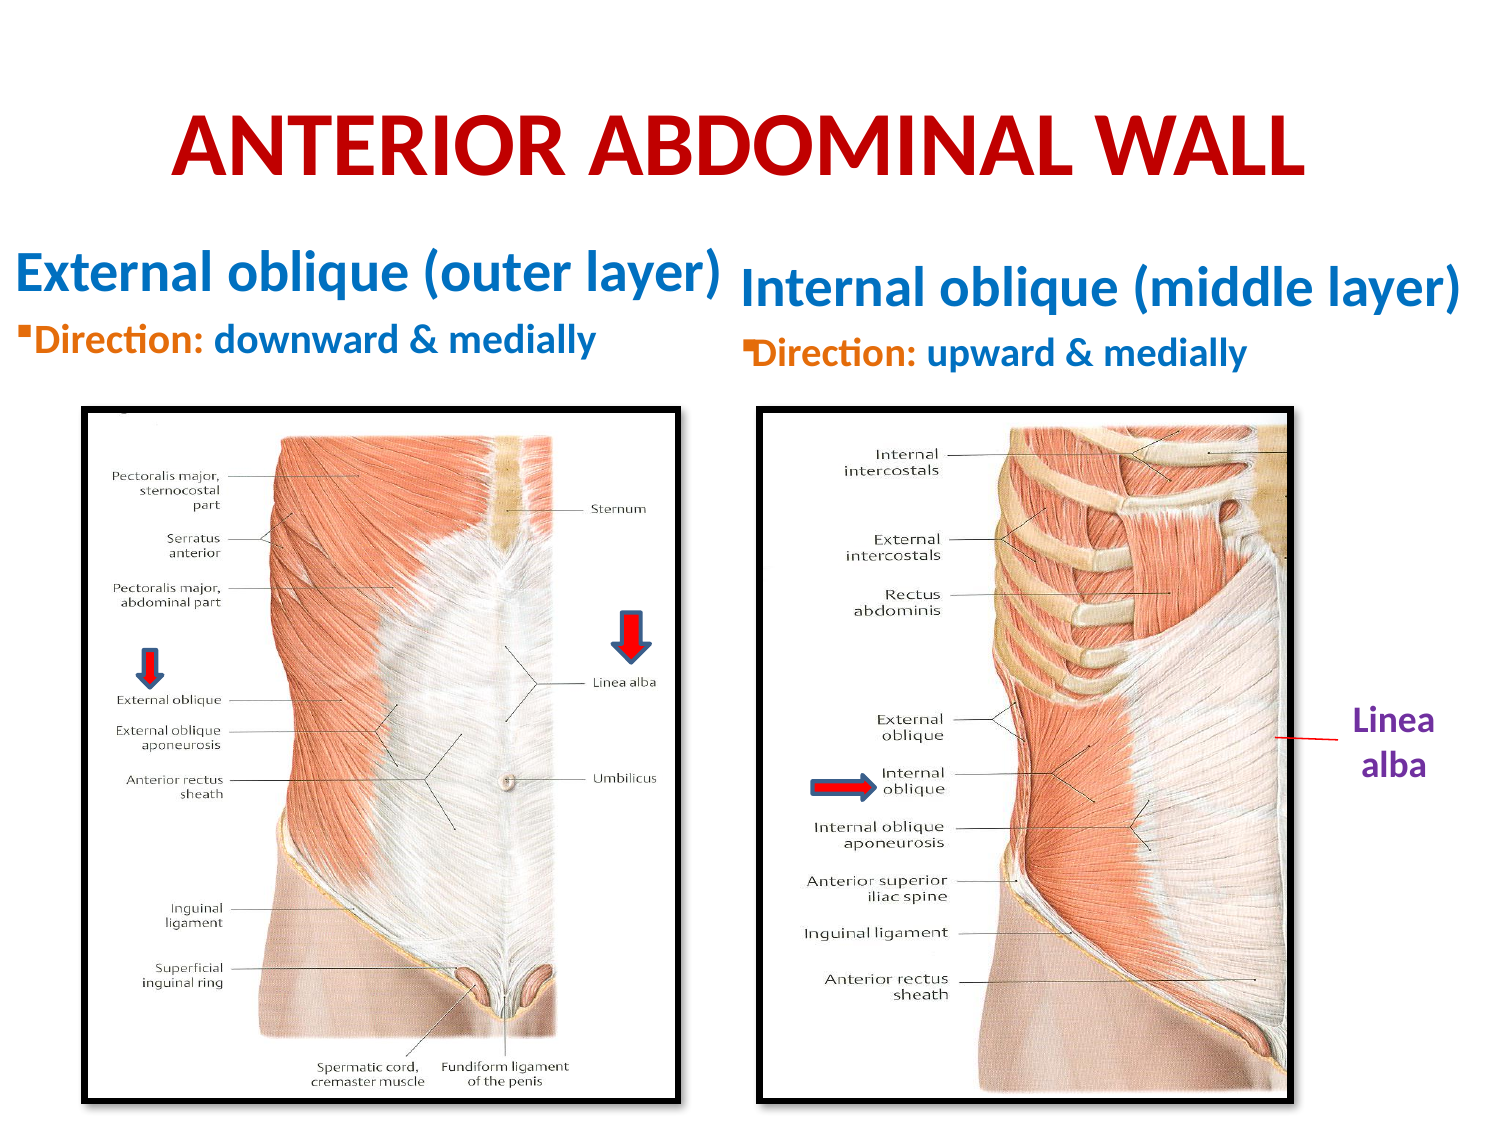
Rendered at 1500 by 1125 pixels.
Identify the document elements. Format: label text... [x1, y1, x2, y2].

list Internal oblique (middle layer) Direction: upward & medially [725, 200, 1500, 388]
text_box Linea alba [1338, 687, 1451, 793]
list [87, 412, 676, 1099]
title ANTERIOR ABDOMINAL WALL [75, 45, 1425, 200]
list External oblique (outer layer) Direction: downward & medially [0, 200, 725, 370]
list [762, 412, 1288, 1099]
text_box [1274, 737, 1338, 741]
